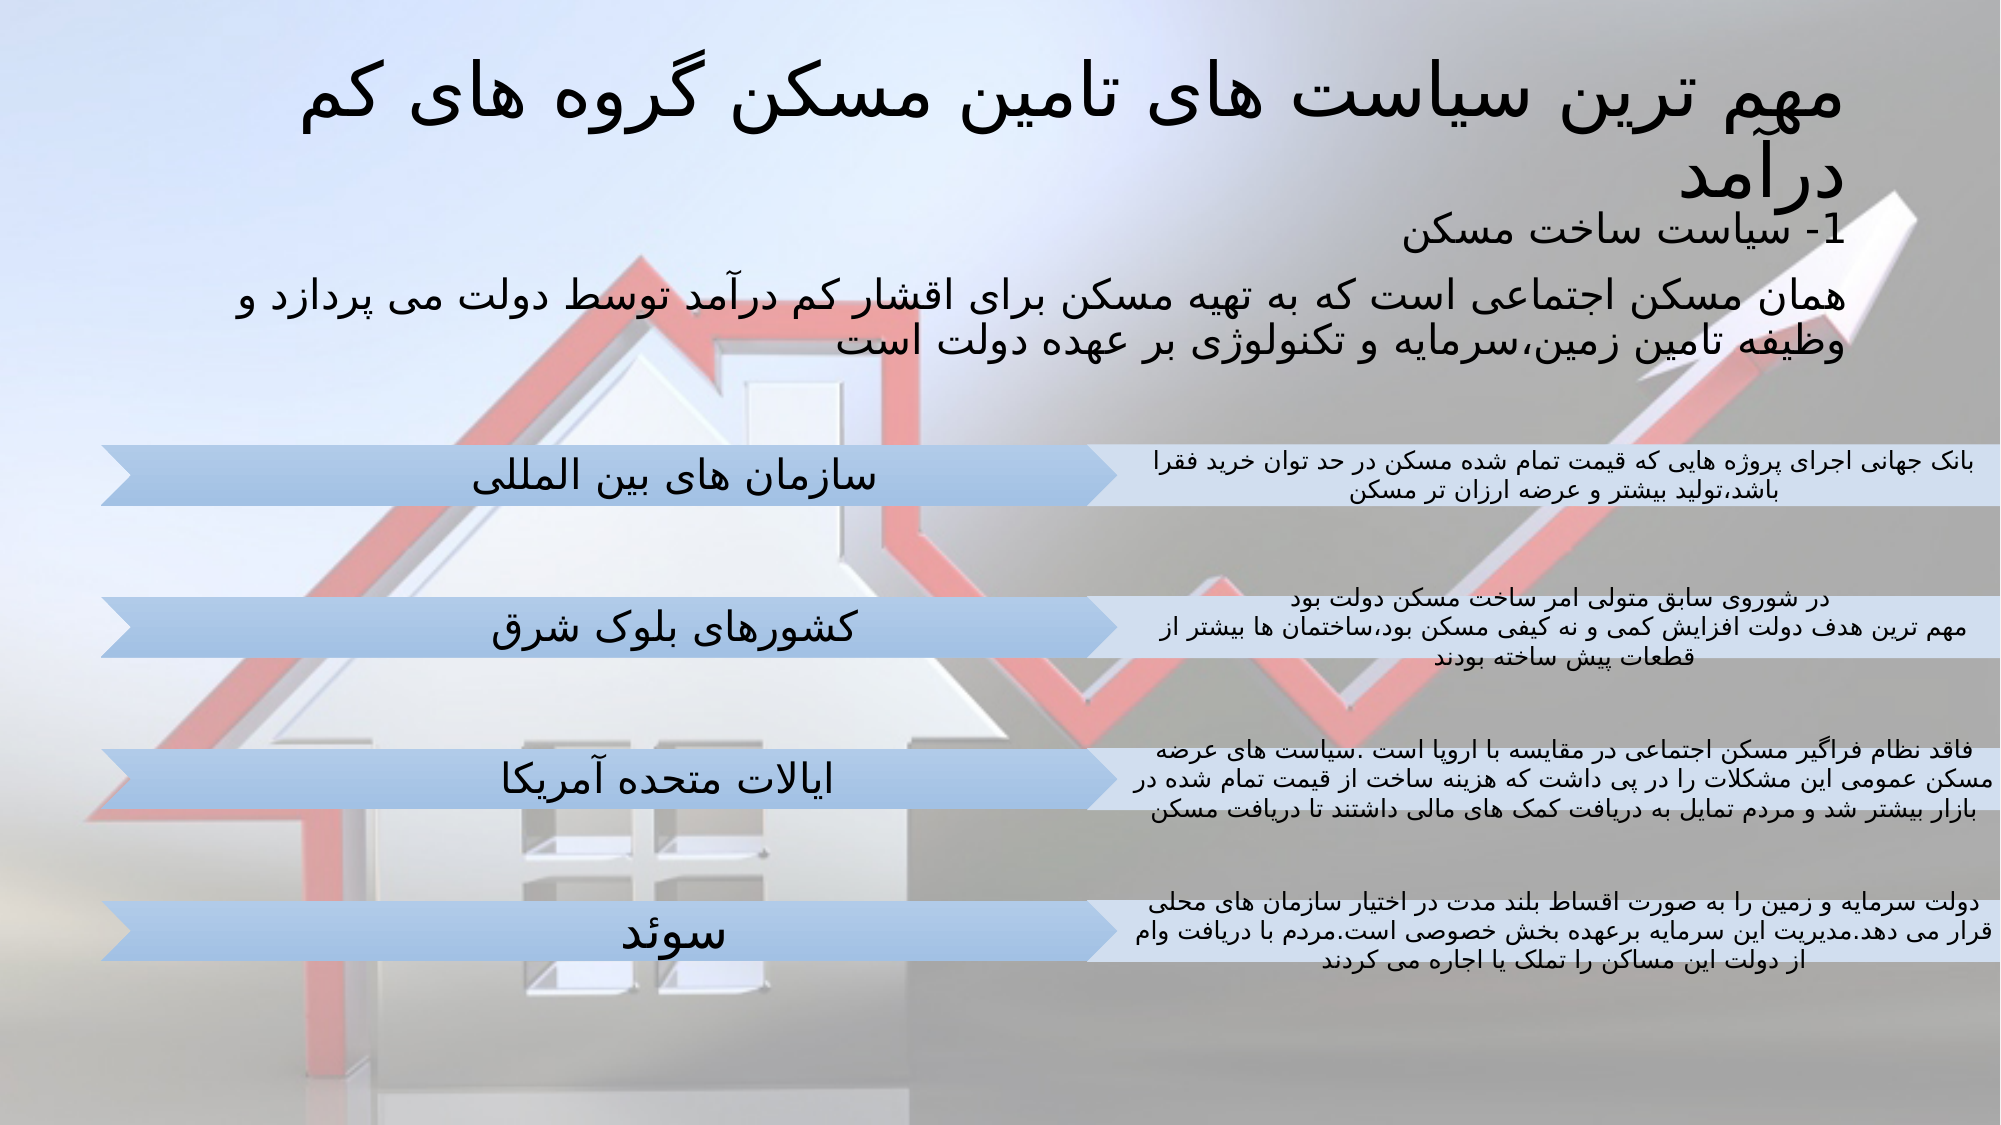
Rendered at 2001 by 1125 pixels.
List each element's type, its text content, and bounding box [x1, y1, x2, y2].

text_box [100, 399, 2000, 1007]
title مهم ترین سیاست های تامین مسکن گروه های کم درآمد [137, 23, 1863, 200]
list 1- سیاست ساخت مسکن همان مسکن اجتماعی است که به تهیه مسکن برای اقشار کم درآمد توسط دولت می پردازد و وظیفه تامین زمین،سرمایه و تکنولوژی بر عهده دولت است [137, 200, 1863, 399]
picture [0, 0, 2001, 1125]
